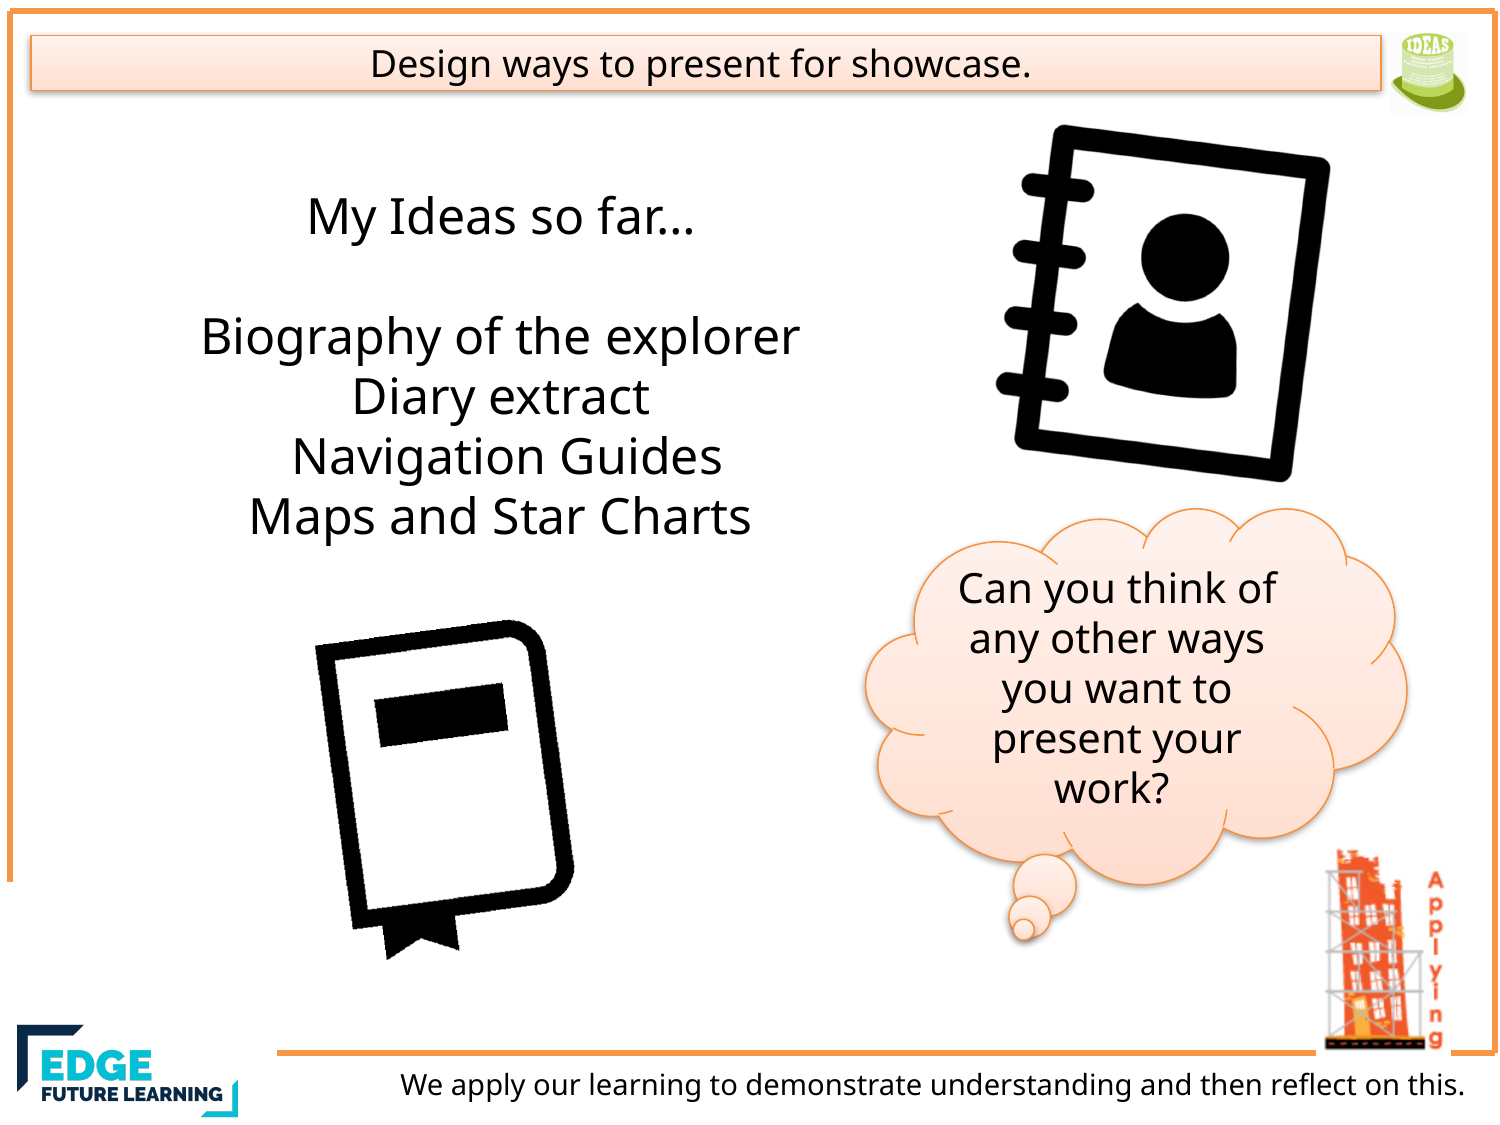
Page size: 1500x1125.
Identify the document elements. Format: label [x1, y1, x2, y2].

text_box [30, 33, 1382, 93]
picture [1389, 31, 1468, 114]
picture [240, 611, 657, 962]
text_box [865, 508, 1408, 941]
text_box [10, 10, 1500, 1115]
picture [957, 129, 1361, 480]
picture [0, 983, 250, 1125]
